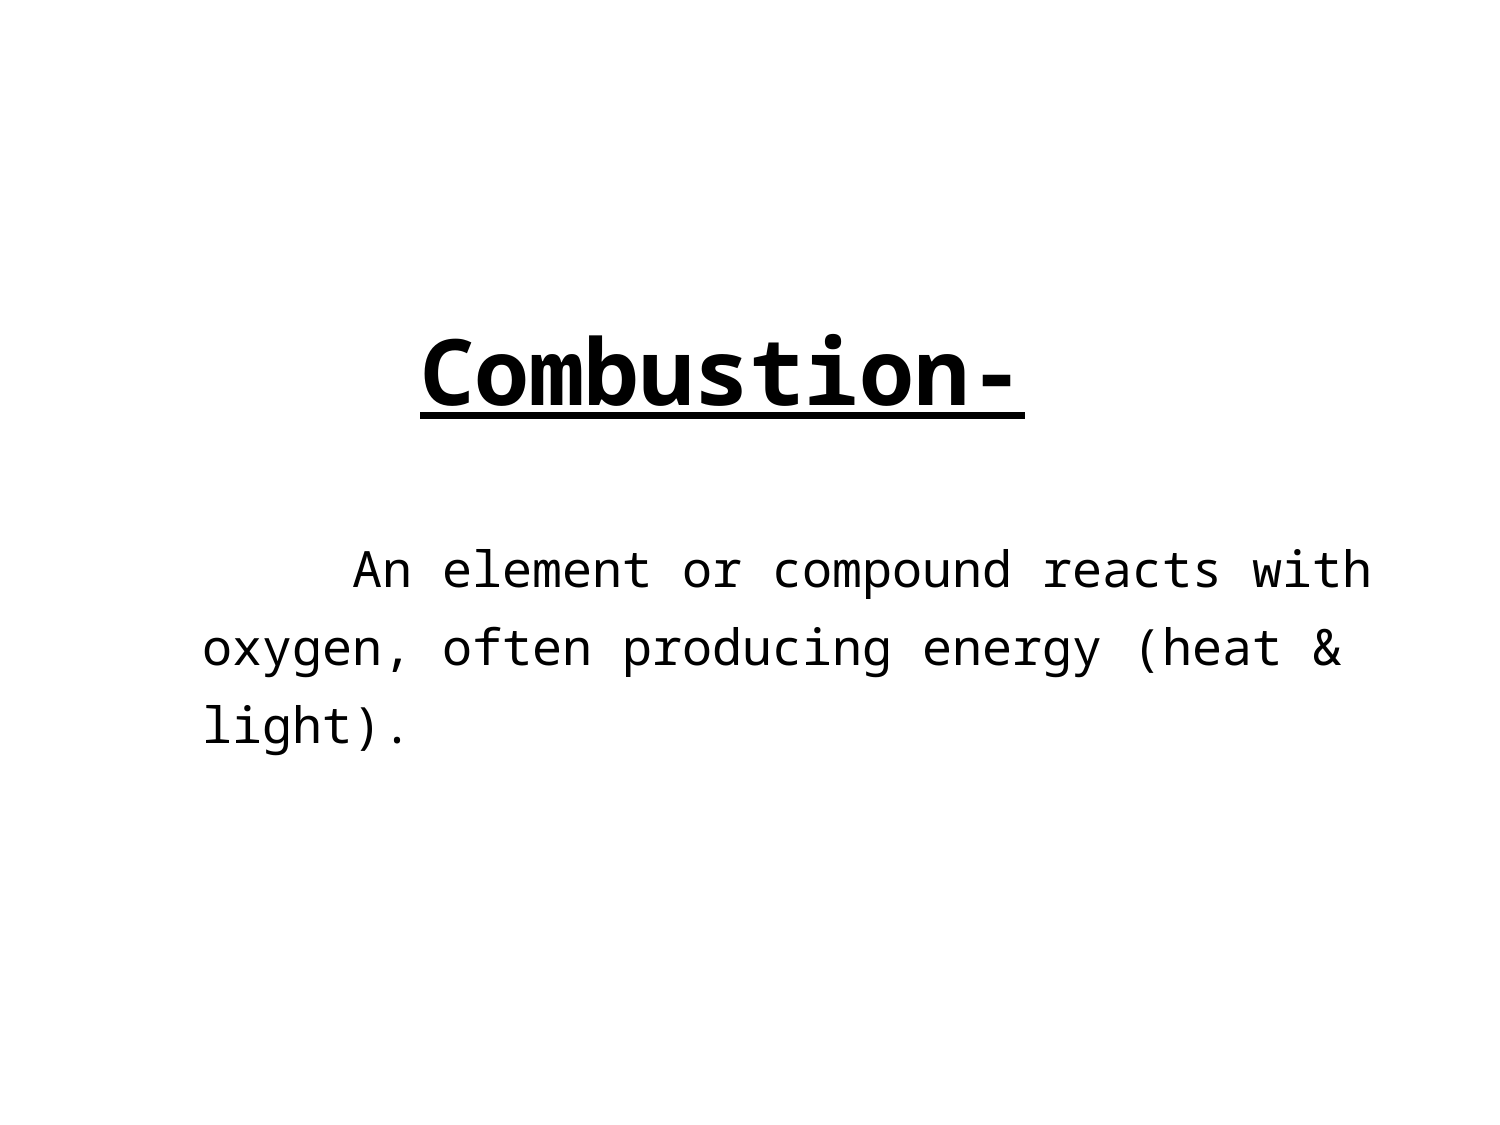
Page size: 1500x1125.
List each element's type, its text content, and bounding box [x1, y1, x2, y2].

title Combustion- [112, 275, 1388, 463]
list An element or compound reacts with oxygen, often producing energy (heat & light). [0, 512, 1450, 1088]
